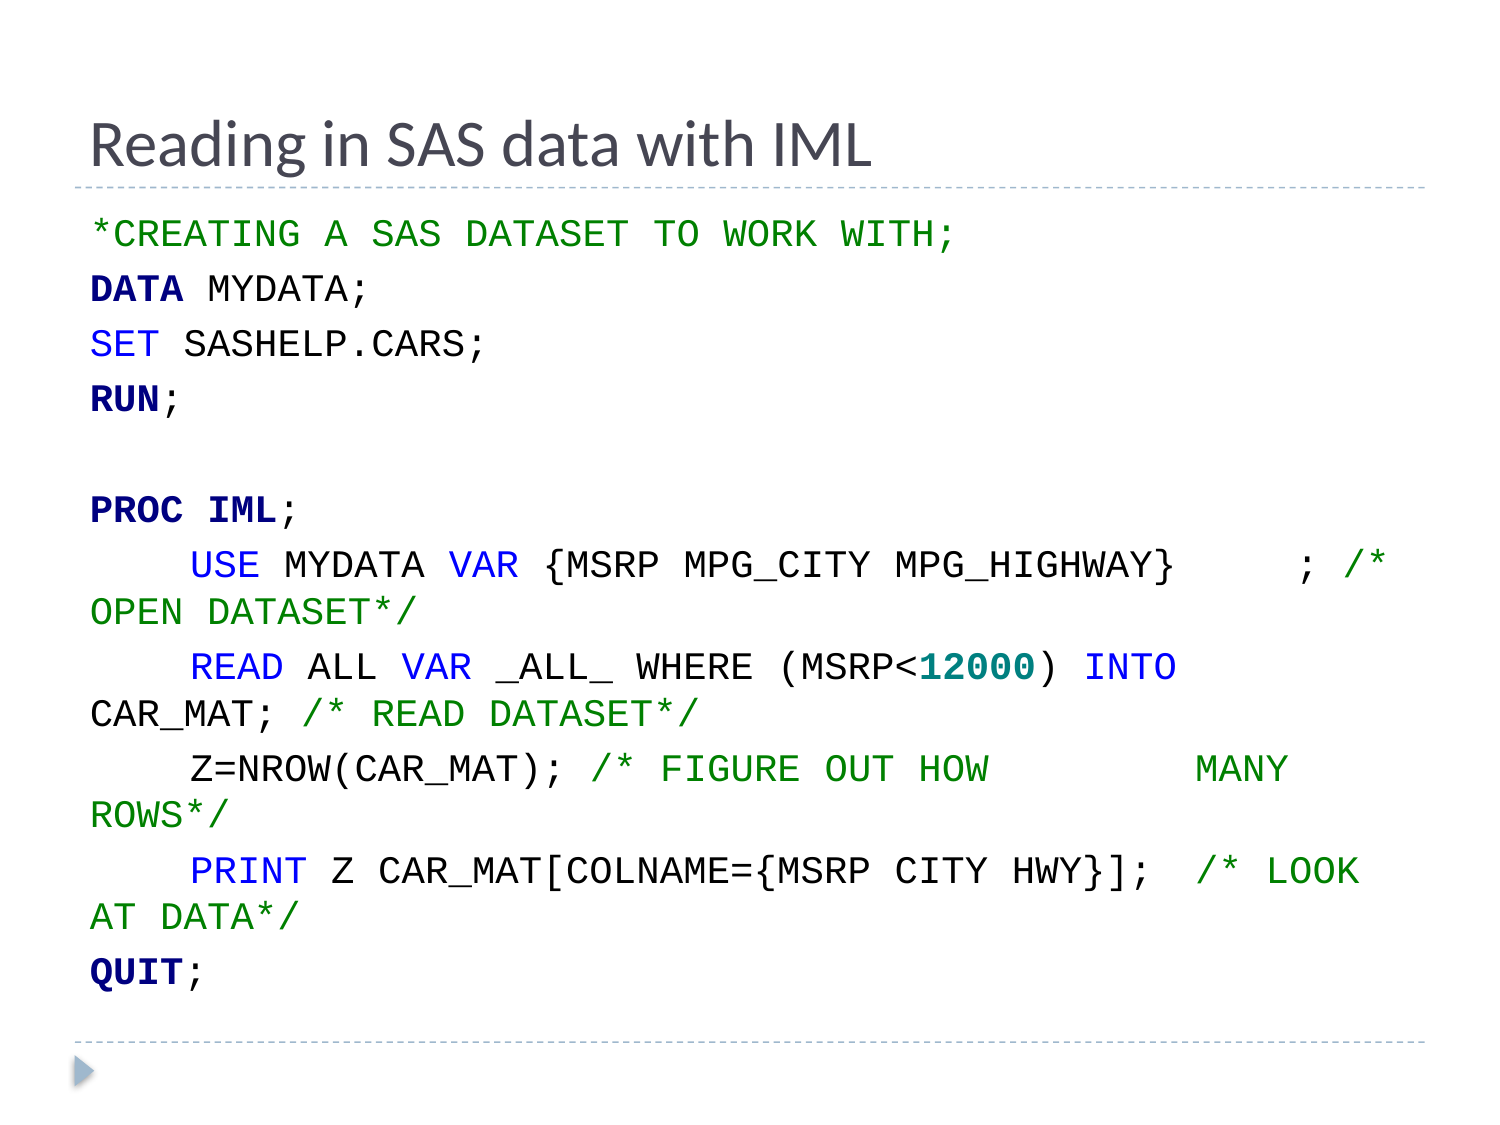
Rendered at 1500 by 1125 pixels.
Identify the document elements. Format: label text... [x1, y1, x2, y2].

list *CREATING A SAS DATASET TO WORK WITH; DATA MYDATA; SET SASHELP.CARS; RUN; PROC IML; USE MYDATA VAR {MSRP MPG_CITY MPG_HIGHWAY} ; /* OPEN DATASET*/ READ ALL VAR _ALL_ WHERE (MSRP<12000) INTO CAR_MAT; /* READ DATASET*/ Z=NROW(CAR_MAT); /* FIGURE OUT HOW MANY ROWS*/ PRINT Z CAR_MAT[COLNAME={MSRP CITY HWY}]; /* LOOK AT DATA*/ QUIT; [75, 200, 1425, 1010]
title Reading in SAS data with IML [75, 24, 1425, 188]
